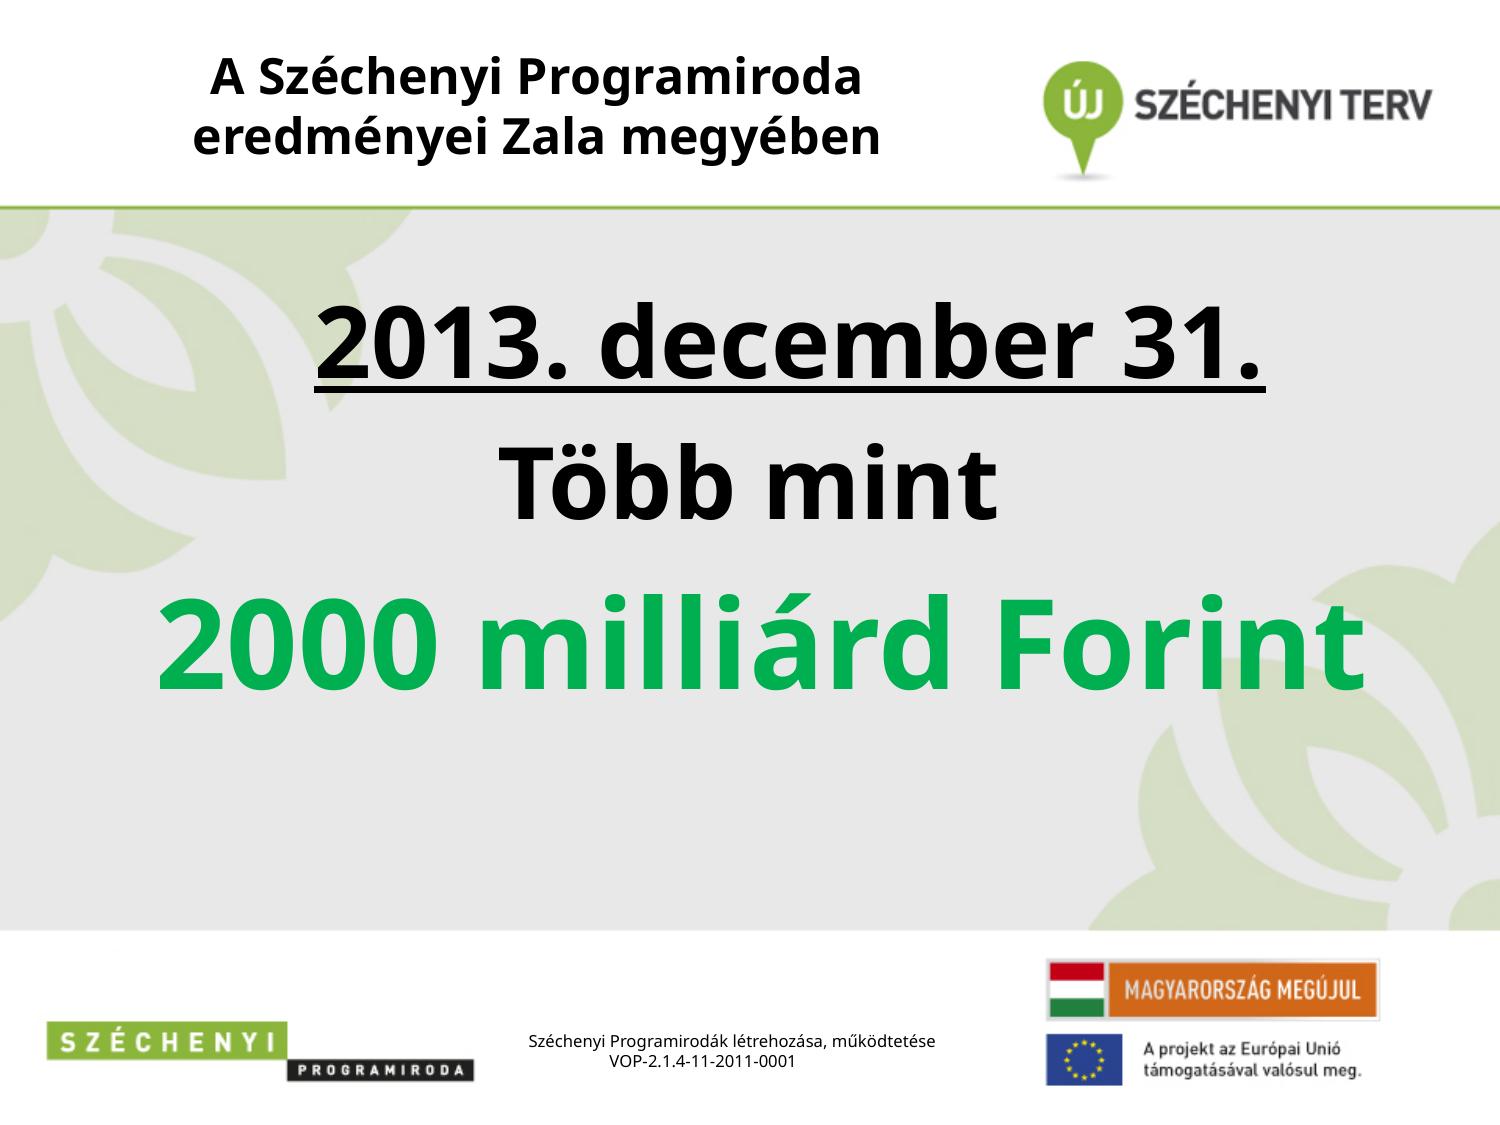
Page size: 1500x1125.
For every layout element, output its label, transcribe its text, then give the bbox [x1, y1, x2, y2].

text_box Széchenyi Programirodák létrehozása, működtetése VOP-2.1.4-11-2011-0001 [513, 1023, 999, 1124]
list 2013. december 31. Több mint 2000 milliárd Forint [112, 262, 1412, 929]
picture [0, 0, 1500, 1125]
title A Széchenyi Programiroda eredményei Zala megyében [41, 0, 1034, 209]
